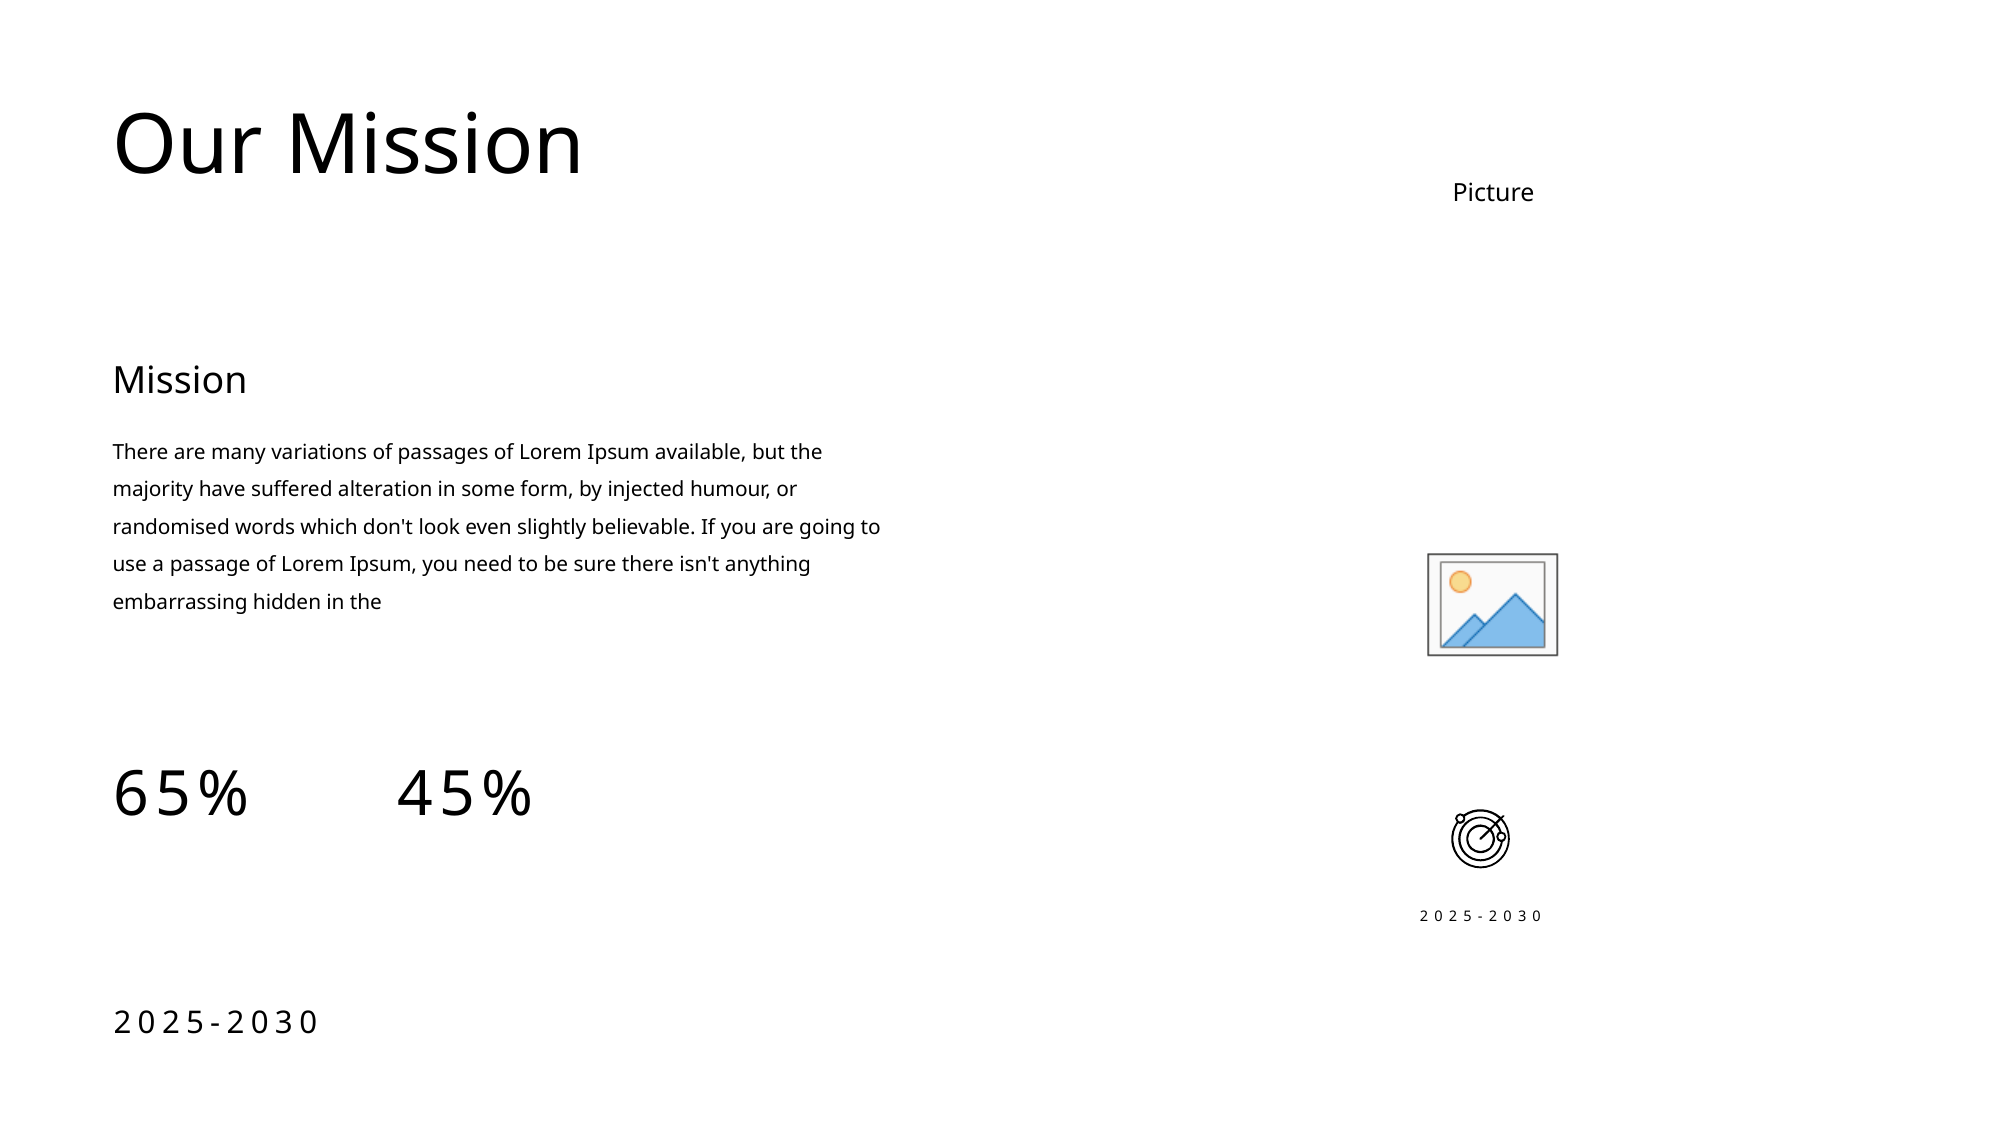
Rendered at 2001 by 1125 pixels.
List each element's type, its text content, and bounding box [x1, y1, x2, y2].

text_box There are many variations of passages of Lorem Ipsum available, but the majority have suffered alteration in some form, by injected humour, or randomised words which don't look even slightly believable. If you are going to use a passage of Lorem Ipsum, you need to be sure there isn't anything embarrassing hidden in the [97, 418, 910, 621]
text_box 45% [382, 757, 625, 835]
text_box Mission [97, 349, 450, 409]
picture [1070, 168, 1917, 1042]
text_box Our Mission [97, 83, 1000, 199]
text_box 2025-2030 [98, 970, 519, 1048]
text_box 65% [98, 757, 341, 835]
